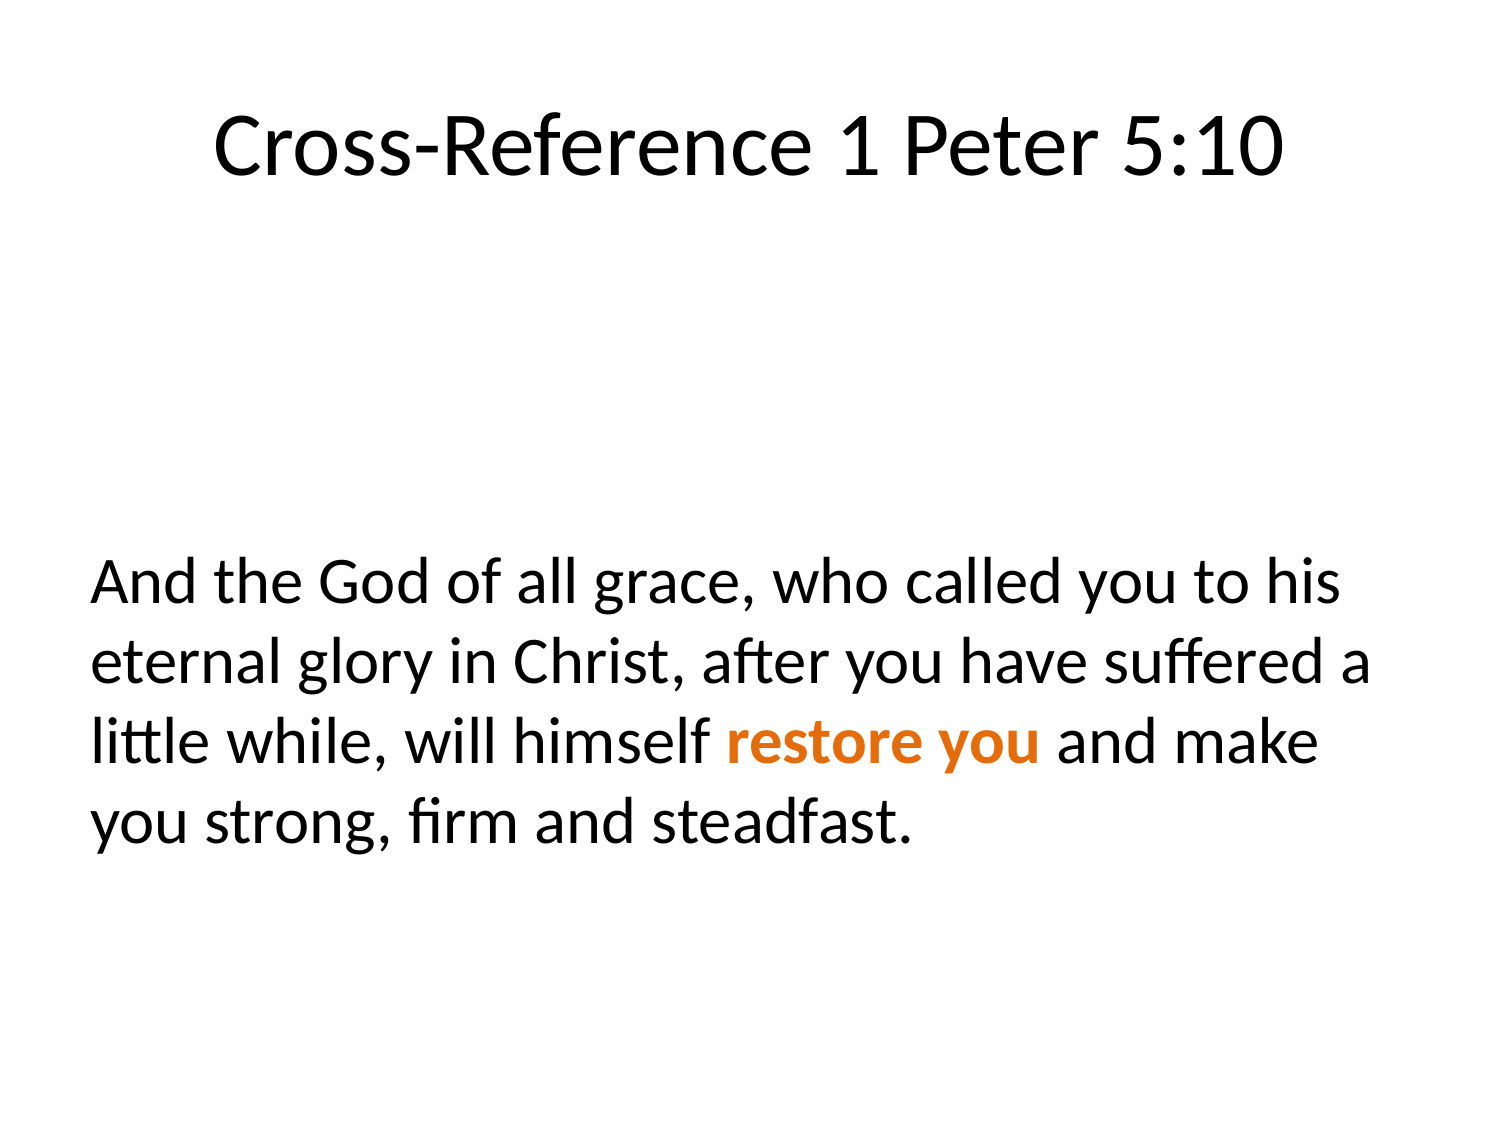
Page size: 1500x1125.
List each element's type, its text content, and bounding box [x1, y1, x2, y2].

title Cross-Reference 1 Peter 5:10 [75, 45, 1425, 233]
list And the God of all grace, who called you to his eternal glory in Christ, after you have suffered a little while, will himself restore you and make you strong, firm and steadfast. [75, 262, 1425, 1005]
